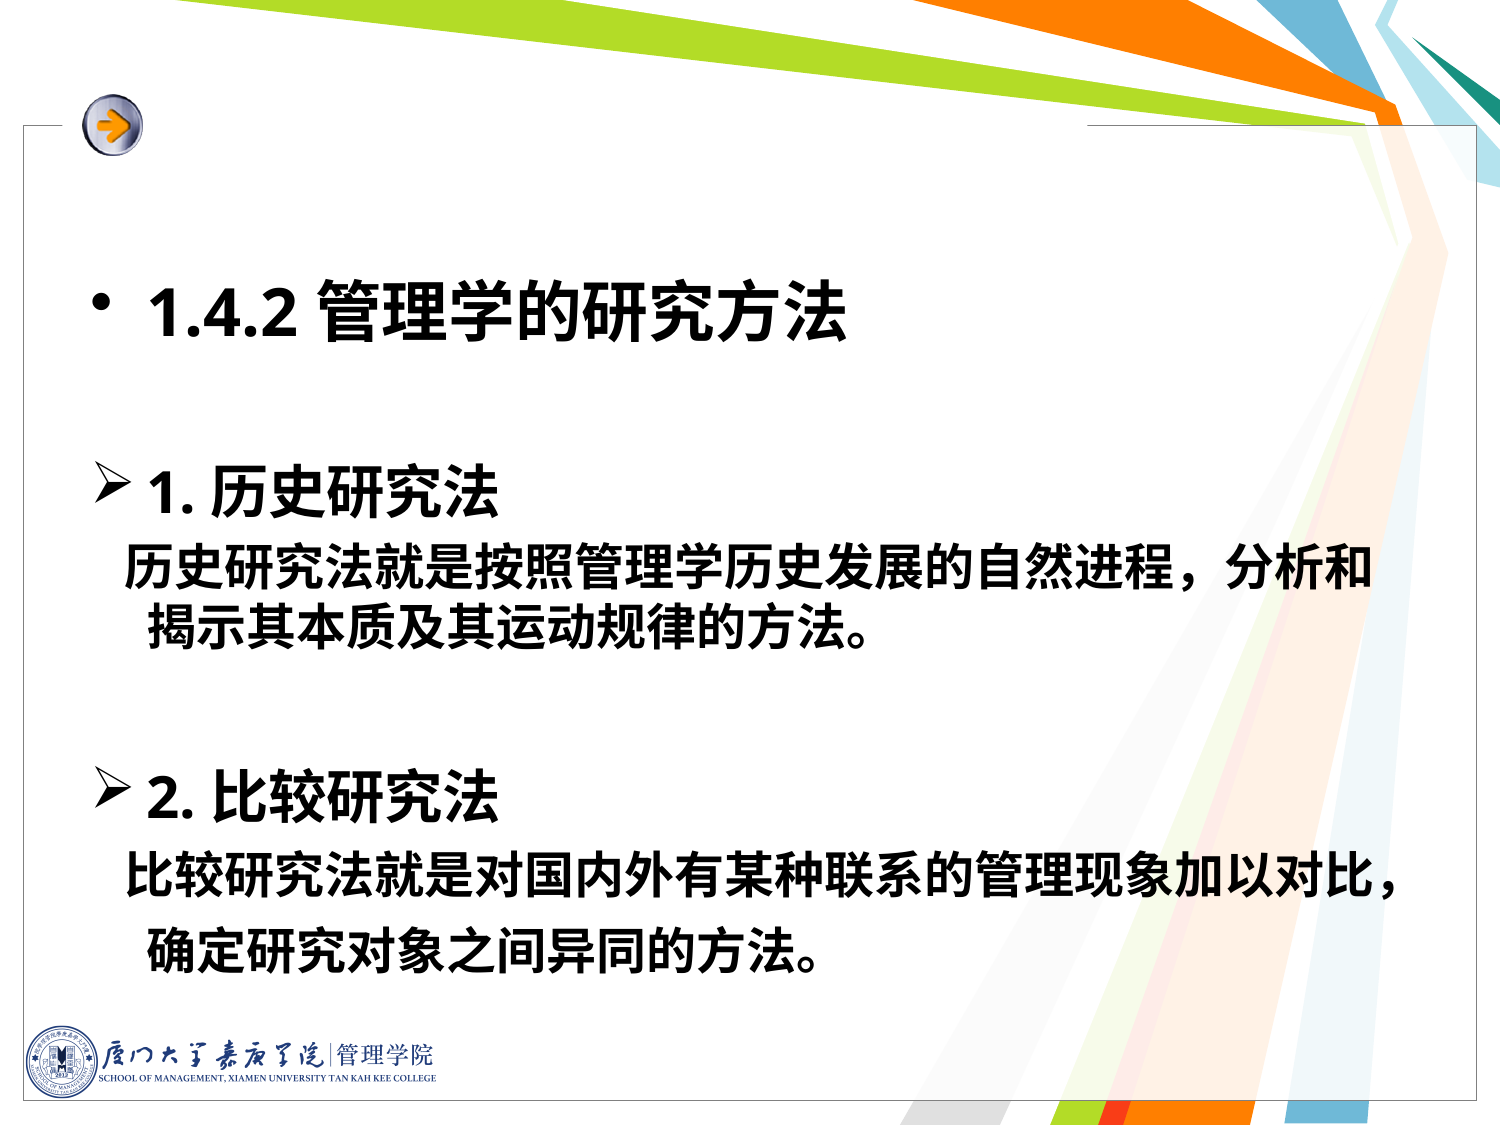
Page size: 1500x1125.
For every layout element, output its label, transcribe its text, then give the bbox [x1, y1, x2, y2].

picture [24, 1024, 438, 1100]
list 1.4.2管理学的研究方法 1.历史研究法 历史研究法就是按照管理学历史发展的自然进程，分析和揭示其本质及其运动规律的方法。 2.比较研究法 比较研究法就是对国内外有某种联系的管理现象加以对比，确定研究对象之间异同的方法。 [75, 262, 1425, 1005]
picture [82, 94, 143, 156]
